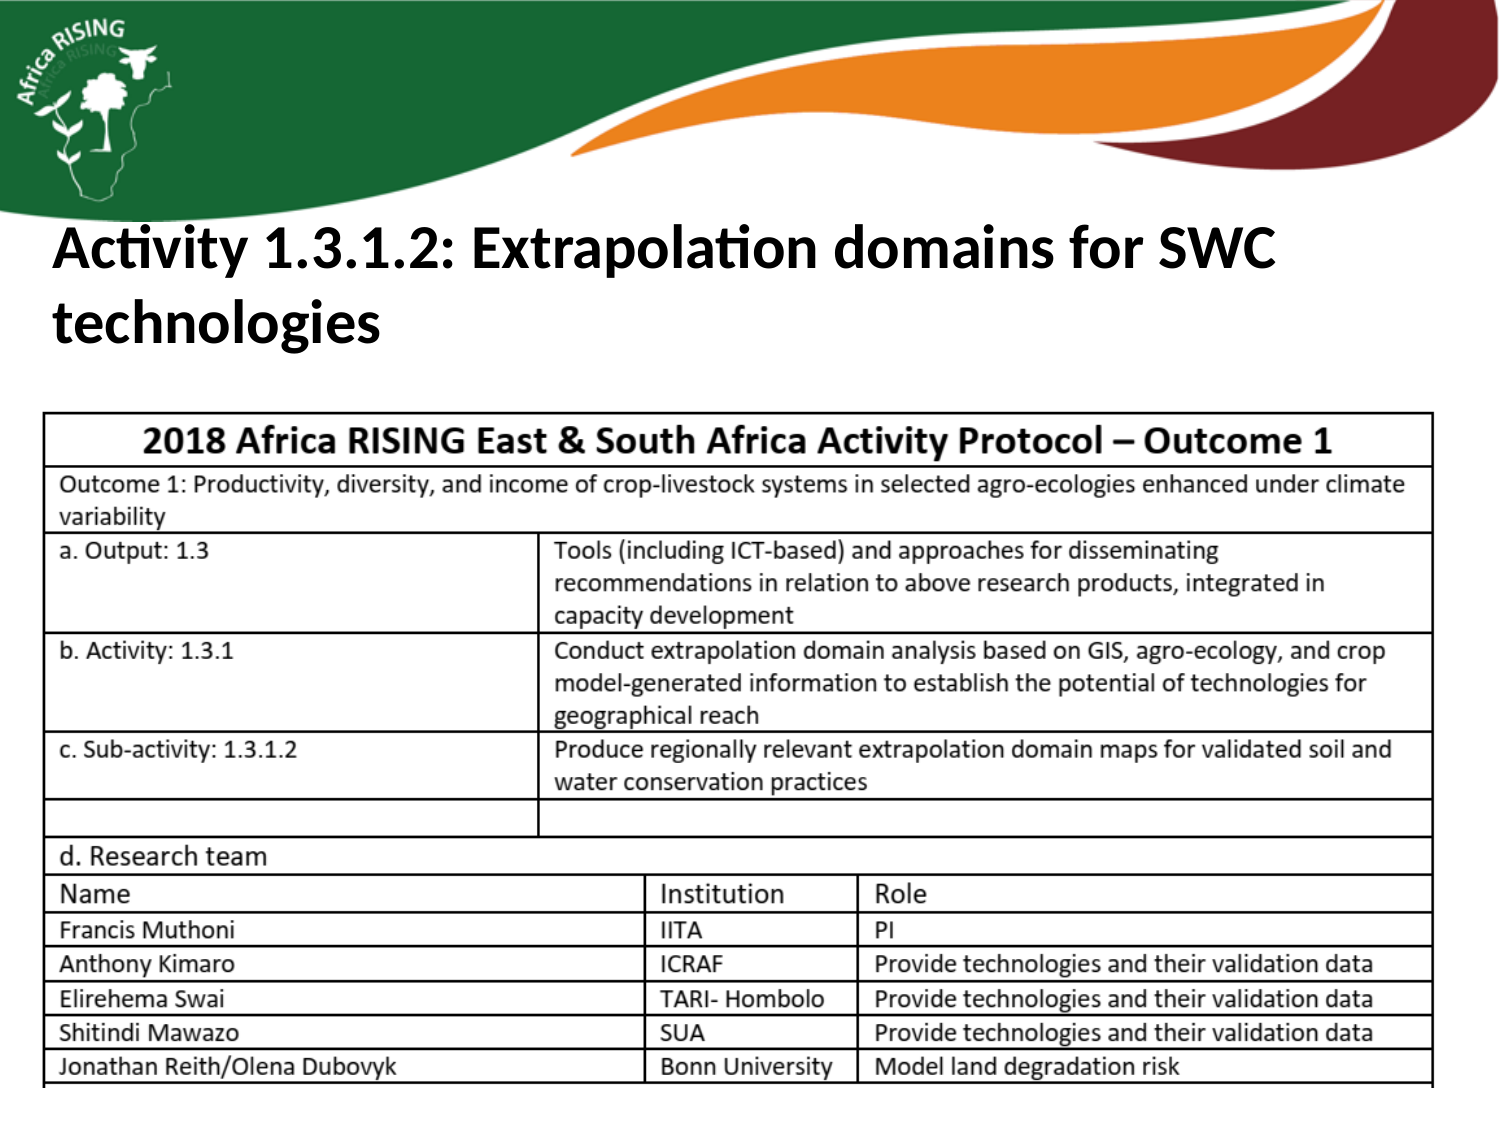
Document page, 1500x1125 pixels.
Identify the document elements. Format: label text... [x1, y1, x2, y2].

picture [0, 0, 1499, 222]
picture [34, 399, 1438, 1088]
title Activity 1.3.1.2: Extrapolation domains for SWC technologies [37, 224, 1438, 338]
